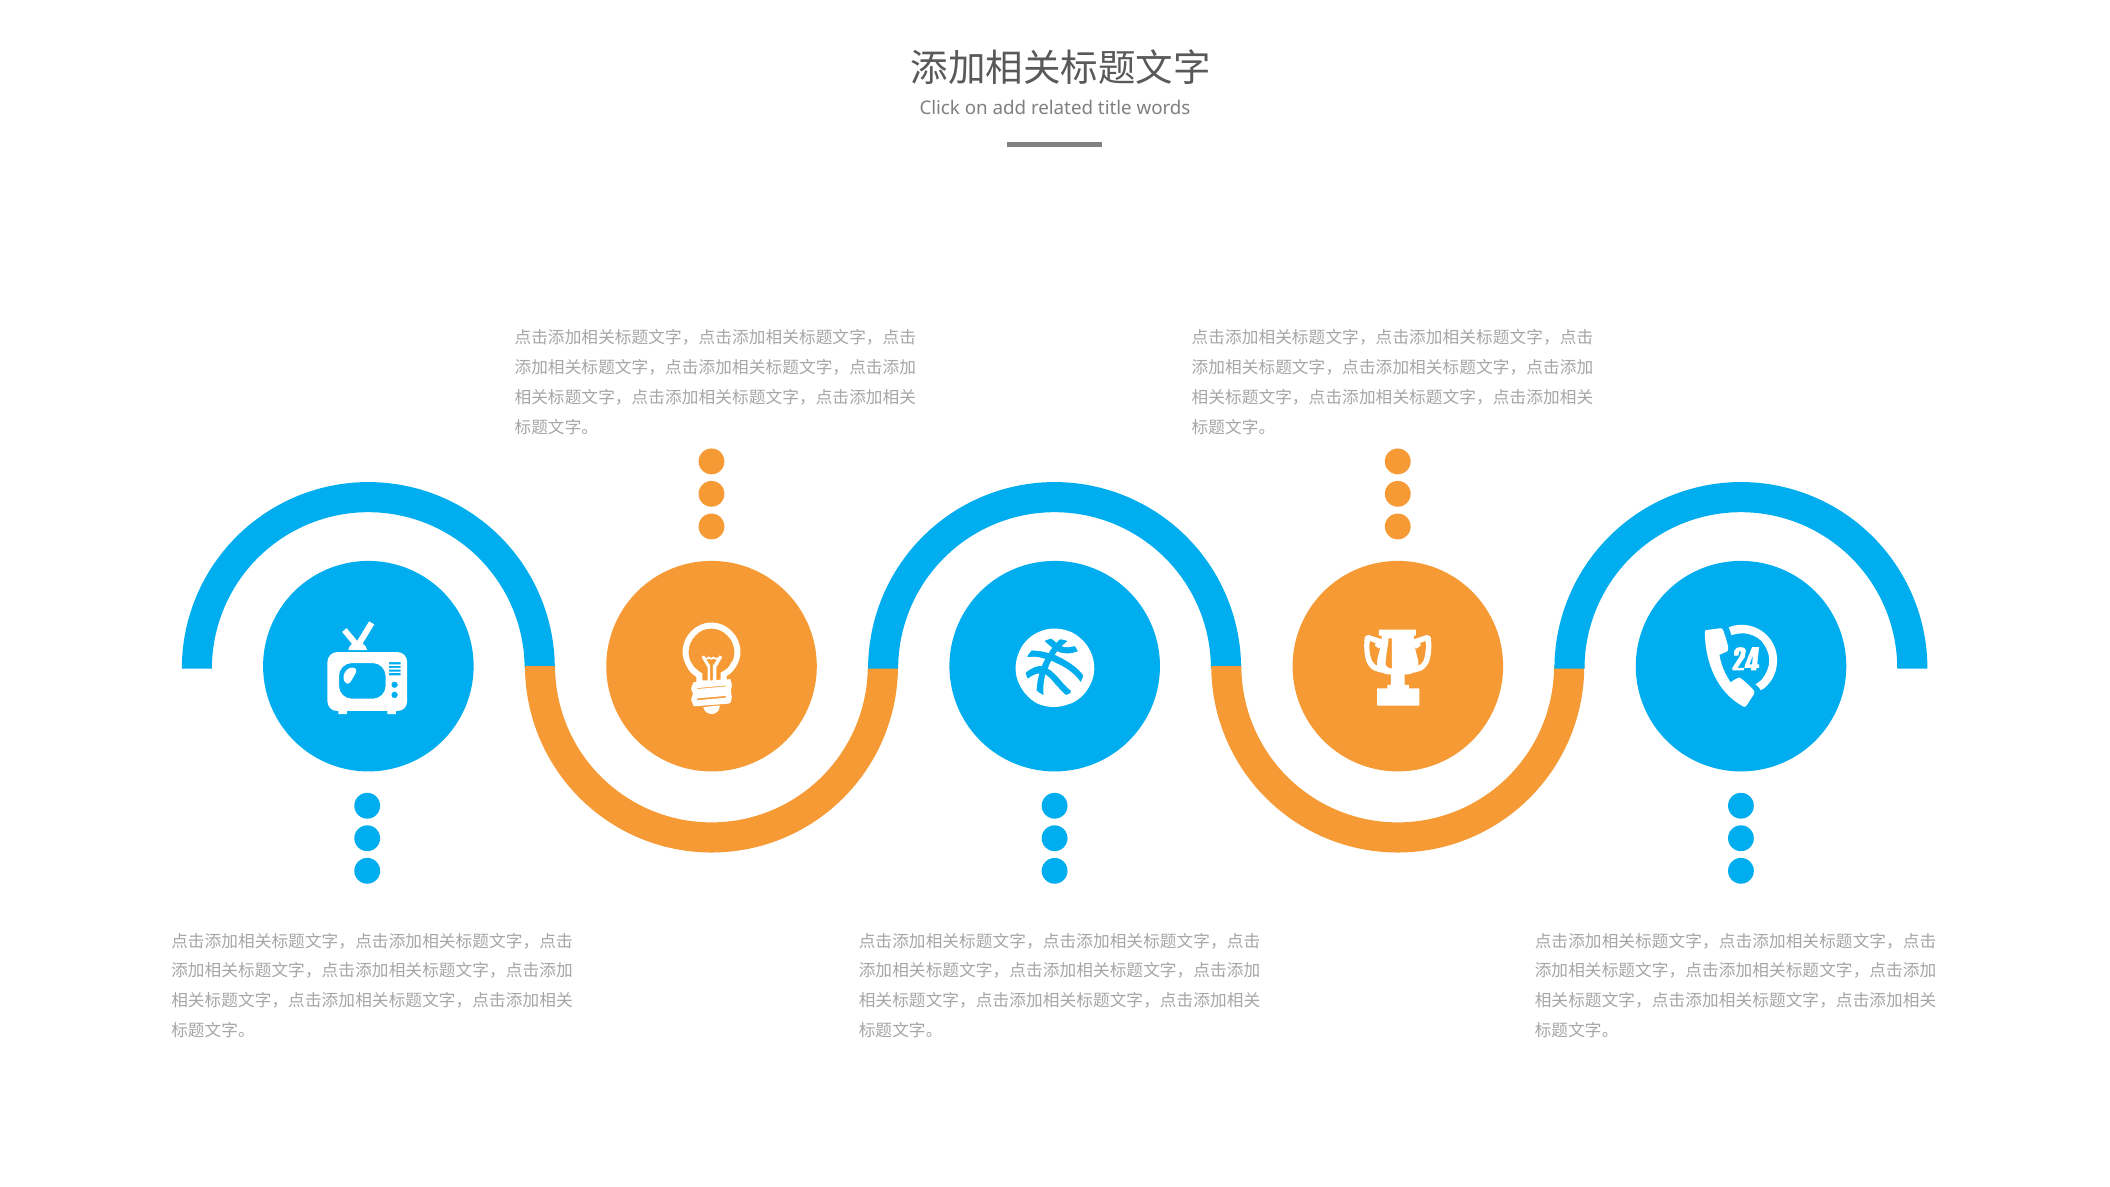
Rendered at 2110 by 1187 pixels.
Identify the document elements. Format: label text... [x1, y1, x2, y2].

text_box Click on add related title words [877, 89, 1232, 124]
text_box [1041, 792, 1068, 884]
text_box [1384, 448, 1411, 540]
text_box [949, 560, 1160, 772]
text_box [1292, 560, 1504, 772]
text_box 添加相关标题文字 [877, 37, 1245, 95]
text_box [698, 448, 725, 540]
text_box 点击添加相关标题文字，点击添加相关标题文字，点击添加相关标题文字，点击添加相关标题文字，点击添加相关标题文字，点击添加相关标题文字，点击添加相关标题文字。 [1176, 309, 1619, 445]
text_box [1727, 792, 1754, 884]
text_box 点击添加相关标题文字，点击添加相关标题文字，点击添加相关标题文字，点击添加相关标题文字，点击添加相关标题文字，点击添加相关标题文字，点击添加相关标题文字。 [499, 309, 942, 445]
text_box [1635, 560, 1847, 772]
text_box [606, 560, 817, 772]
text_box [181, 479, 1928, 856]
text_box 点击添加相关标题文字，点击添加相关标题文字，点击添加相关标题文字，点击添加相关标题文字，点击添加相关标题文字，点击添加相关标题文字，点击添加相关标题文字。 [844, 912, 1286, 1048]
text_box 点击添加相关标题文字，点击添加相关标题文字，点击添加相关标题文字，点击添加相关标题文字，点击添加相关标题文字，点击添加相关标题文字，点击添加相关标题文字。 [1520, 912, 1962, 1048]
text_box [354, 792, 381, 884]
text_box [263, 560, 474, 772]
text_box 点击添加相关标题文字，点击添加相关标题文字，点击添加相关标题文字，点击添加相关标题文字，点击添加相关标题文字，点击添加相关标题文字，点击添加相关标题文字。 [156, 912, 599, 1048]
